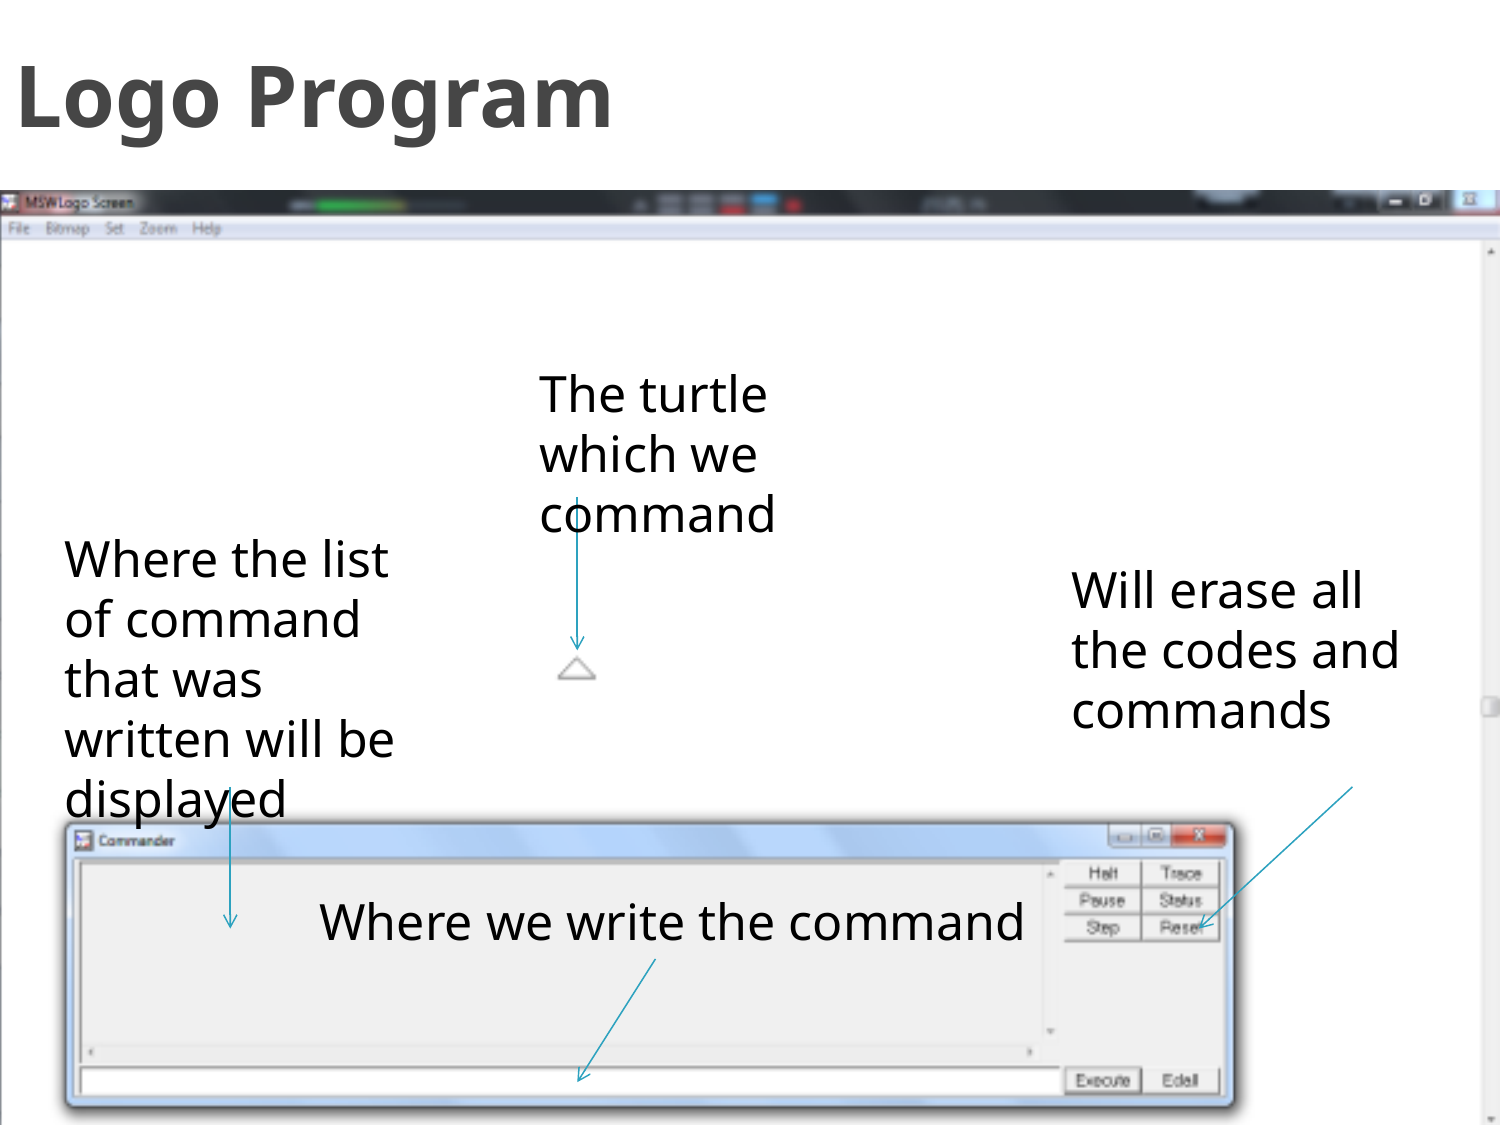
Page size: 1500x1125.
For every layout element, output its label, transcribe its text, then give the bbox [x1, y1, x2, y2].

title Logo Program [0, 0, 1350, 188]
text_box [576, 958, 656, 1083]
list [0, 189, 1500, 1125]
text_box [1198, 786, 1353, 929]
